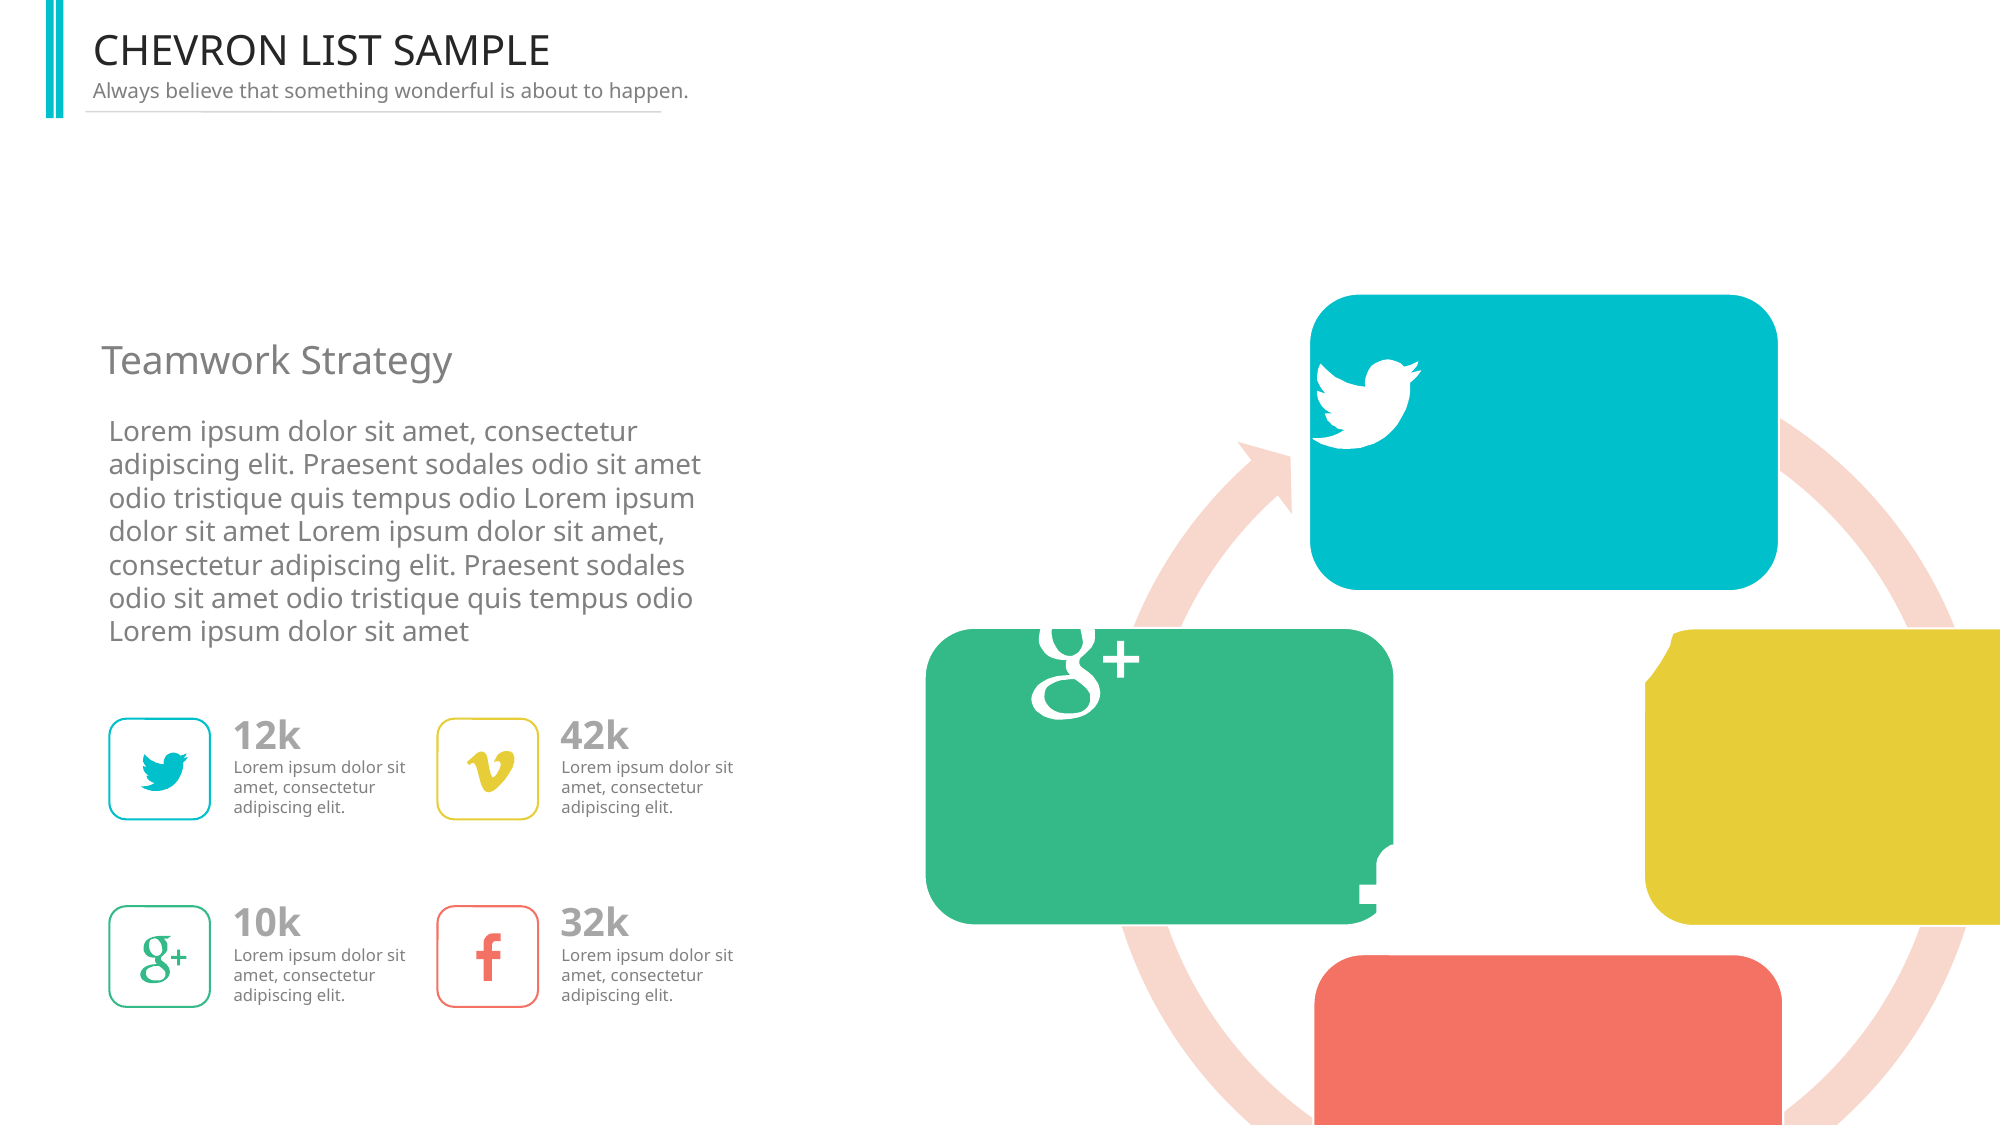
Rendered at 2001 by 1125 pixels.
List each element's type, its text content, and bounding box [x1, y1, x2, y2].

text_box Always believe that something wonderful is about to happen. [78, 70, 713, 111]
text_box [109, 703, 422, 826]
text_box CHEVRON LIST SAMPLE [78, 15, 713, 70]
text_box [93, 328, 719, 657]
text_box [437, 703, 750, 826]
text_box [437, 890, 750, 1014]
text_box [839, 293, 1843, 1020]
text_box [109, 890, 422, 1014]
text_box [46, 0, 64, 119]
